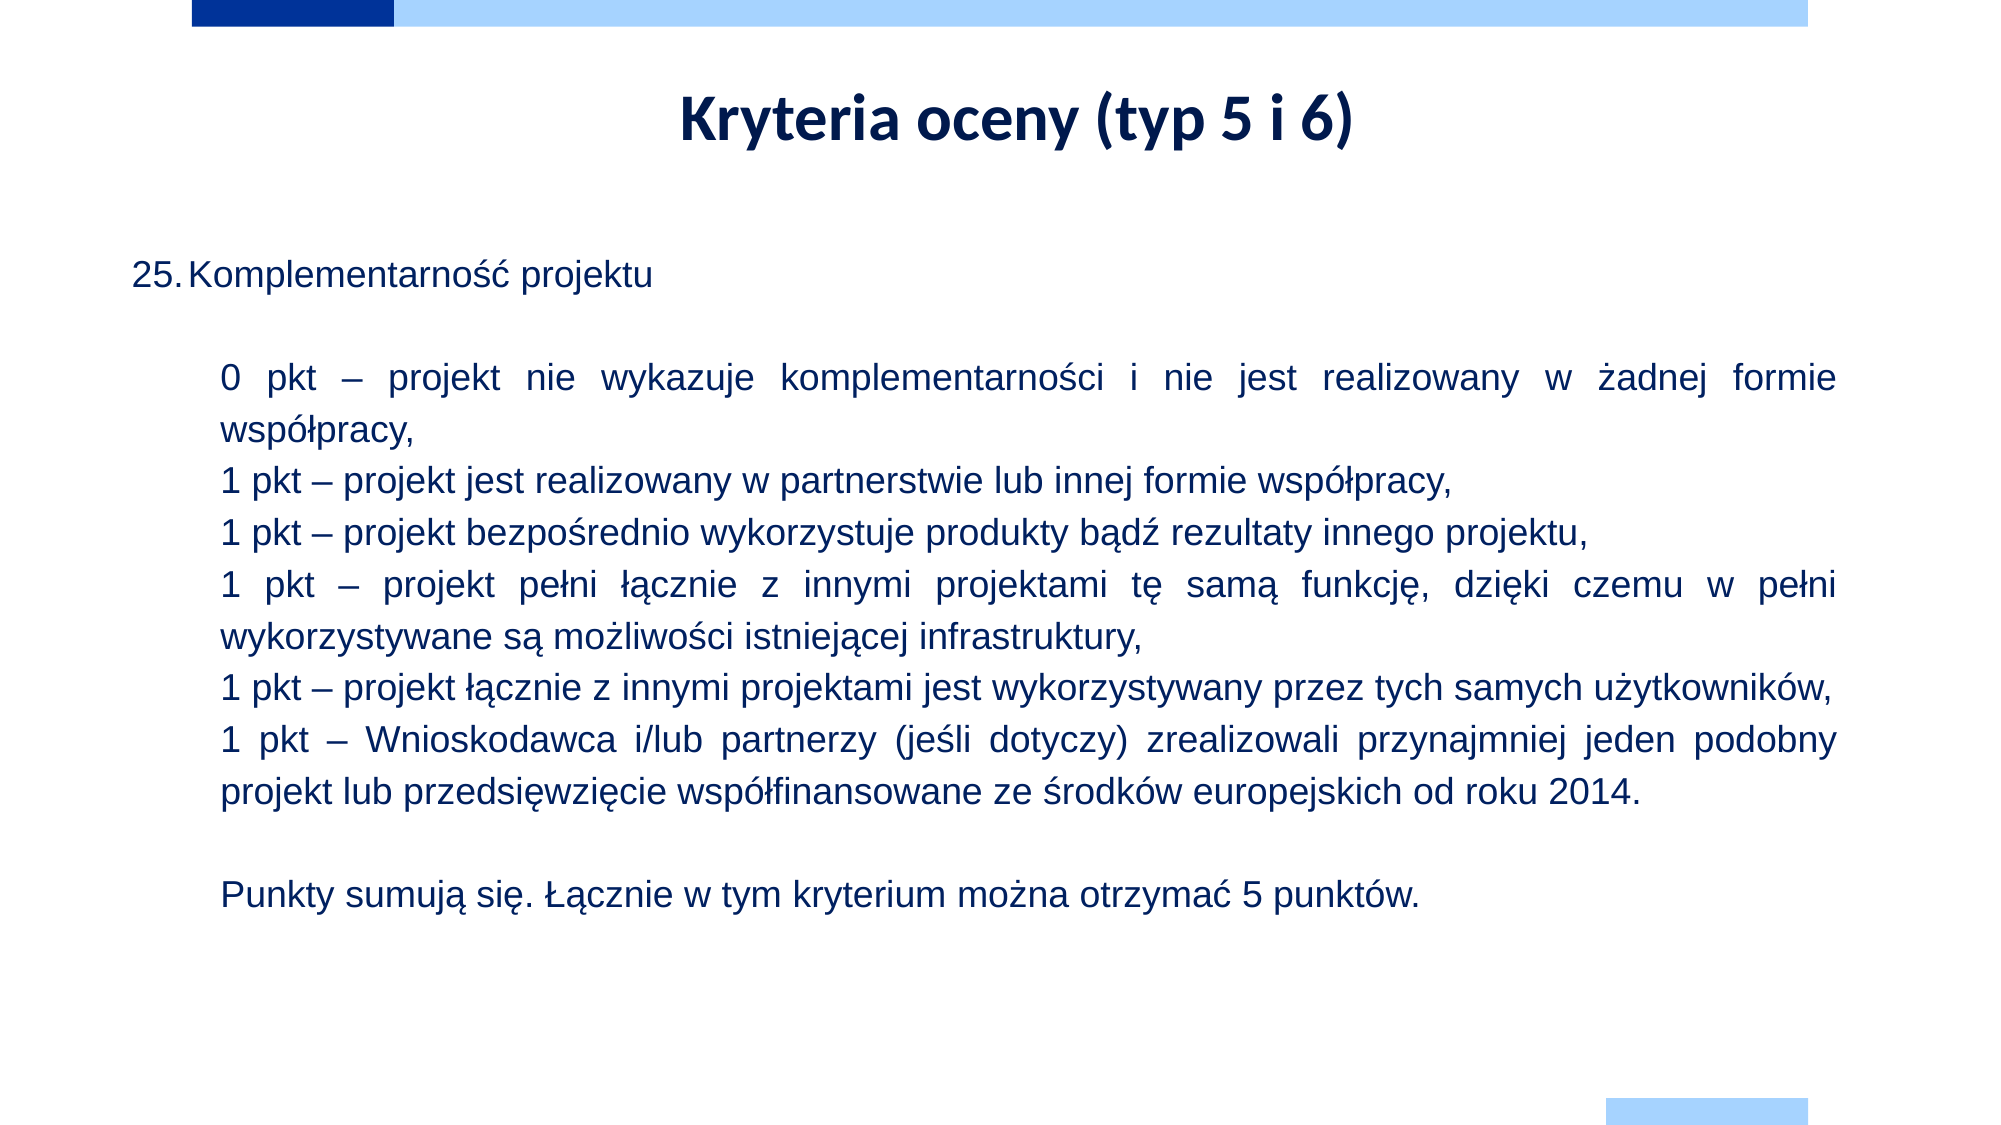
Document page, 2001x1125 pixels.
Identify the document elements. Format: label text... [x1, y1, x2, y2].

text_box Komplementarność projektu 0 pkt – projekt nie wykazuje komplementarności i nie jest realizowany w żadnej formie współpracy, 1 pkt – projekt jest realizowany w partnerstwie lub innej formie współpracy, 1 pkt – projekt bezpośrednio wykorzystuje produkty bądź rezultaty innego projektu, 1 pkt – projekt pełni łącznie z innymi projektami tę samą funkcję, dzięki czemu w pełni wykorzystywane są możliwości istniejącej infrastruktury, 1 pkt – projekt łącznie z innymi projektami jest wykorzystywany przez tych samych użytkowników, 1 pkt – Wnioskodawca i/lub partnerzy (jeśli dotyczy) zrealizowali przynajmniej jeden podobny projekt lub przedsięwzięcie współfinansowane ze środków europejskich od roku 2014. Punkty sumują się. Łącznie w tym kryterium można otrzymać 5 punktów. [116, 235, 1853, 975]
text_box Kryteria oceny (typ 5 i 6) [131, 66, 1906, 161]
